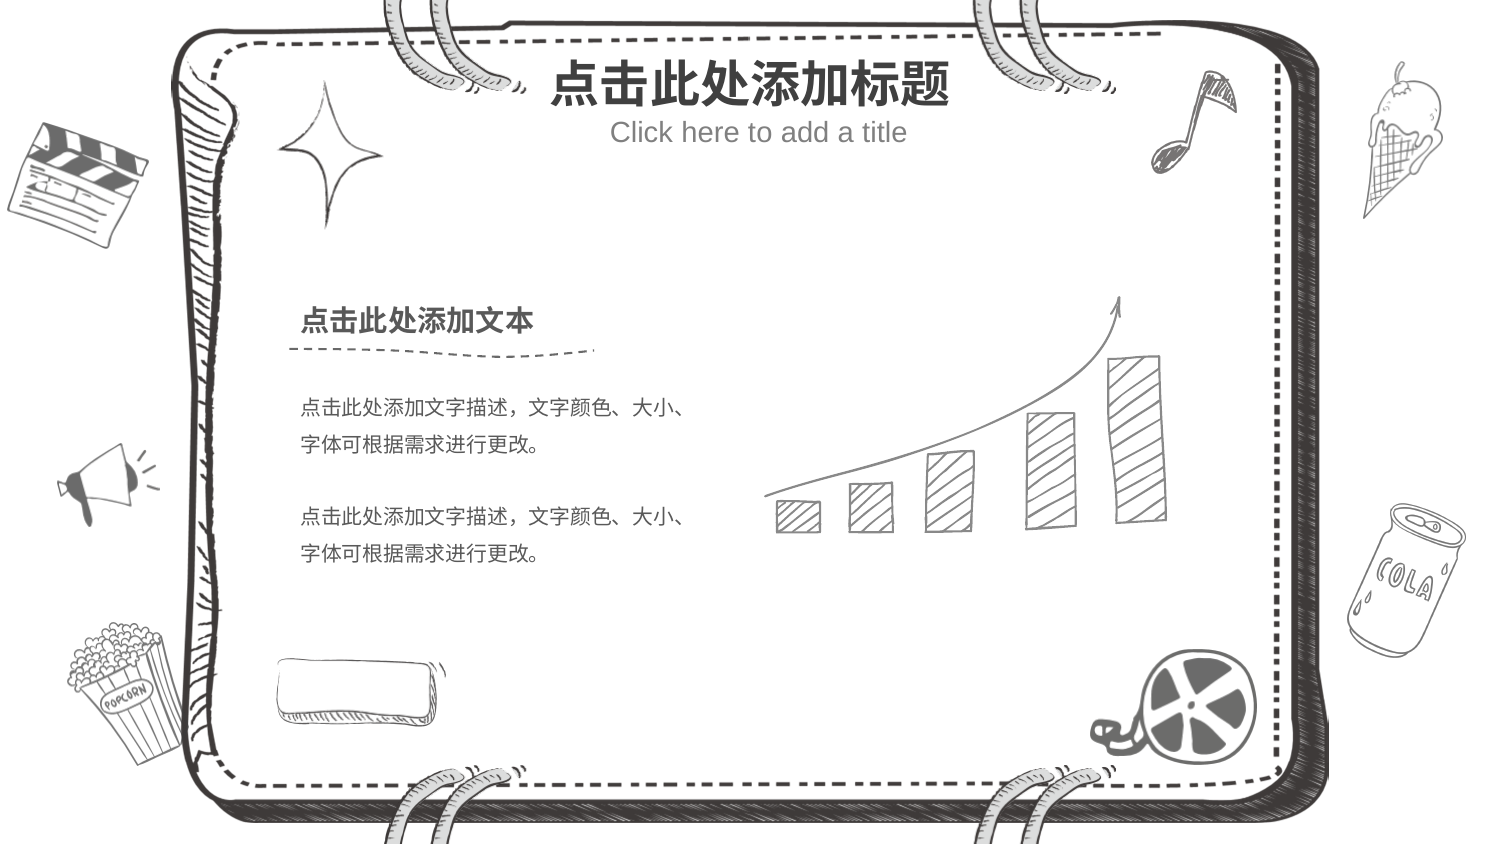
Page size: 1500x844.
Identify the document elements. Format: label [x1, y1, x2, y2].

text_box [845, 520, 897, 536]
picture [57, 443, 160, 527]
picture [7, 122, 149, 249]
text_box [1097, 352, 1177, 528]
picture [1363, 61, 1443, 220]
text_box [1019, 520, 1084, 534]
picture [1347, 503, 1466, 659]
text_box [922, 520, 977, 536]
picture [66, 0, 1329, 844]
text_box [773, 498, 823, 536]
text_box [776, 275, 1120, 520]
text_box [507, 45, 993, 156]
